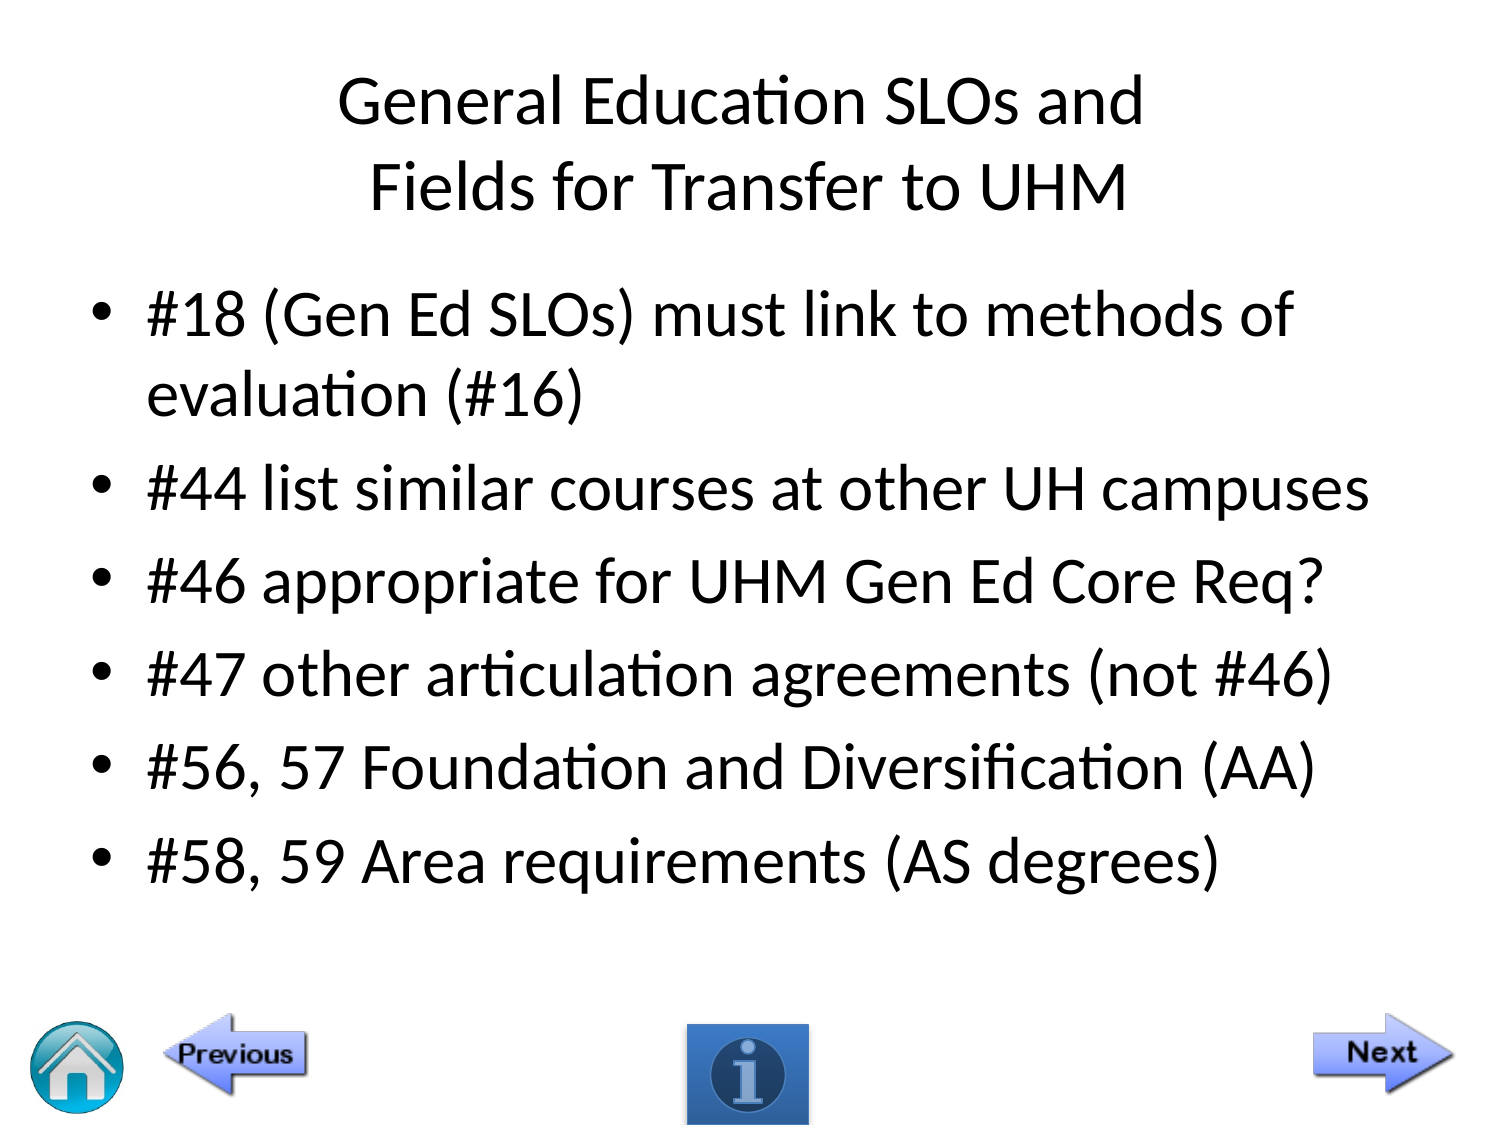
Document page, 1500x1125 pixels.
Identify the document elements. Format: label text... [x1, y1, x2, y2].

picture [1312, 1012, 1460, 1100]
picture [24, 1014, 129, 1118]
picture [162, 1012, 313, 1102]
text_box [687, 1024, 809, 1125]
list #18 (Gen Ed SLOs) must link to methods of evaluation (#16) #44 list similar courses at other UH campuses #46 appropriate for UHM Gen Ed Core Req? #47 other articulation agreements (not #46) #56, 57 Foundation and Diversification (AA) #58, 59 Area requirements (AS degrees) [75, 262, 1425, 1005]
title General Education SLOs and Fields for Transfer to UHM [75, 45, 1425, 233]
